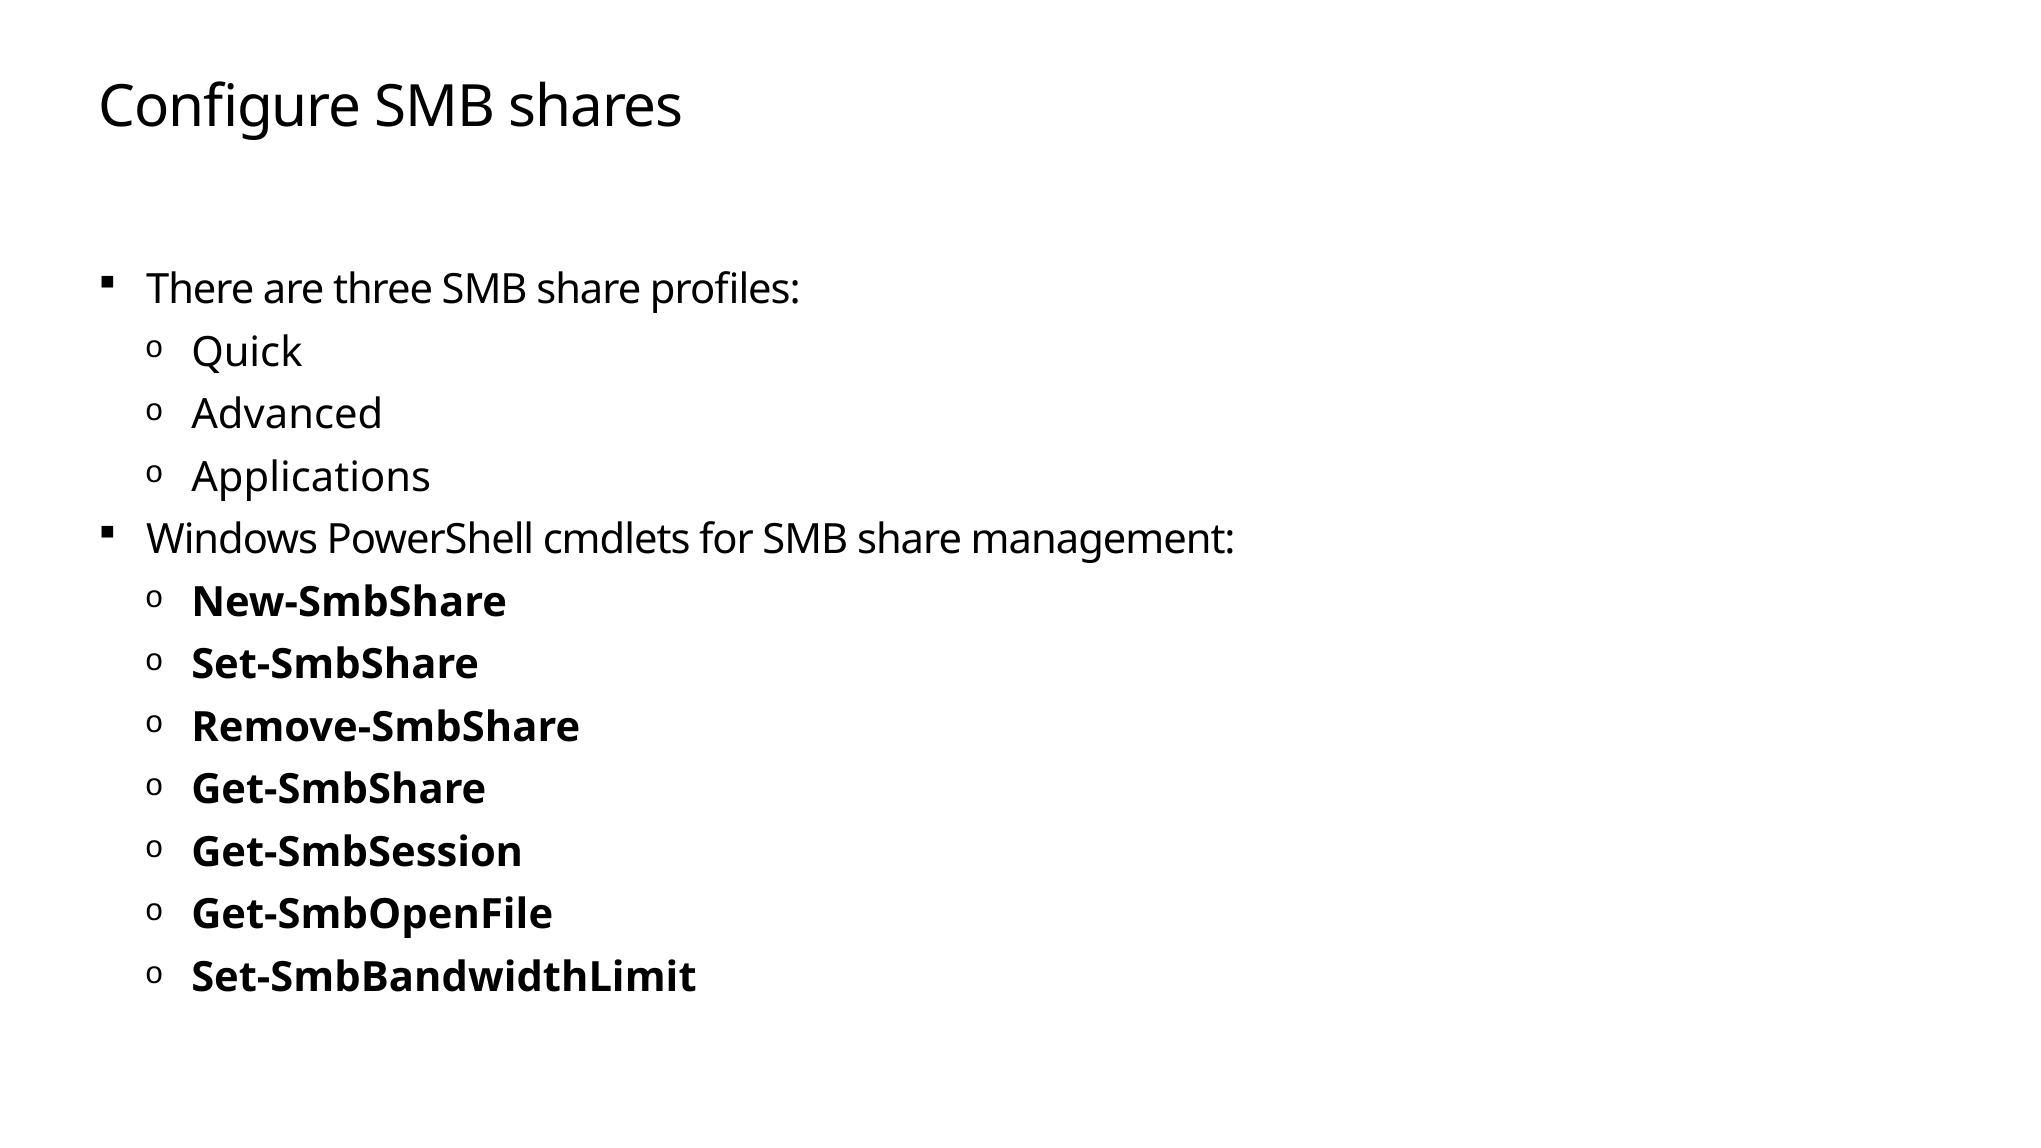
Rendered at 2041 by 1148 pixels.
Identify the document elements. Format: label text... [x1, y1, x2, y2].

title Configure SMB shares [98, 76, 1942, 261]
list There are three SMB share profiles: Quick Advanced Applications Windows PowerShell cmdlets for SMB share management: New-SmbShare Set-SmbShare Remove-SmbShare Get-SmbShare Get-SmbSession Get-SmbOpenFile Set-SmbBandwidthLimit [98, 261, 1942, 1088]
